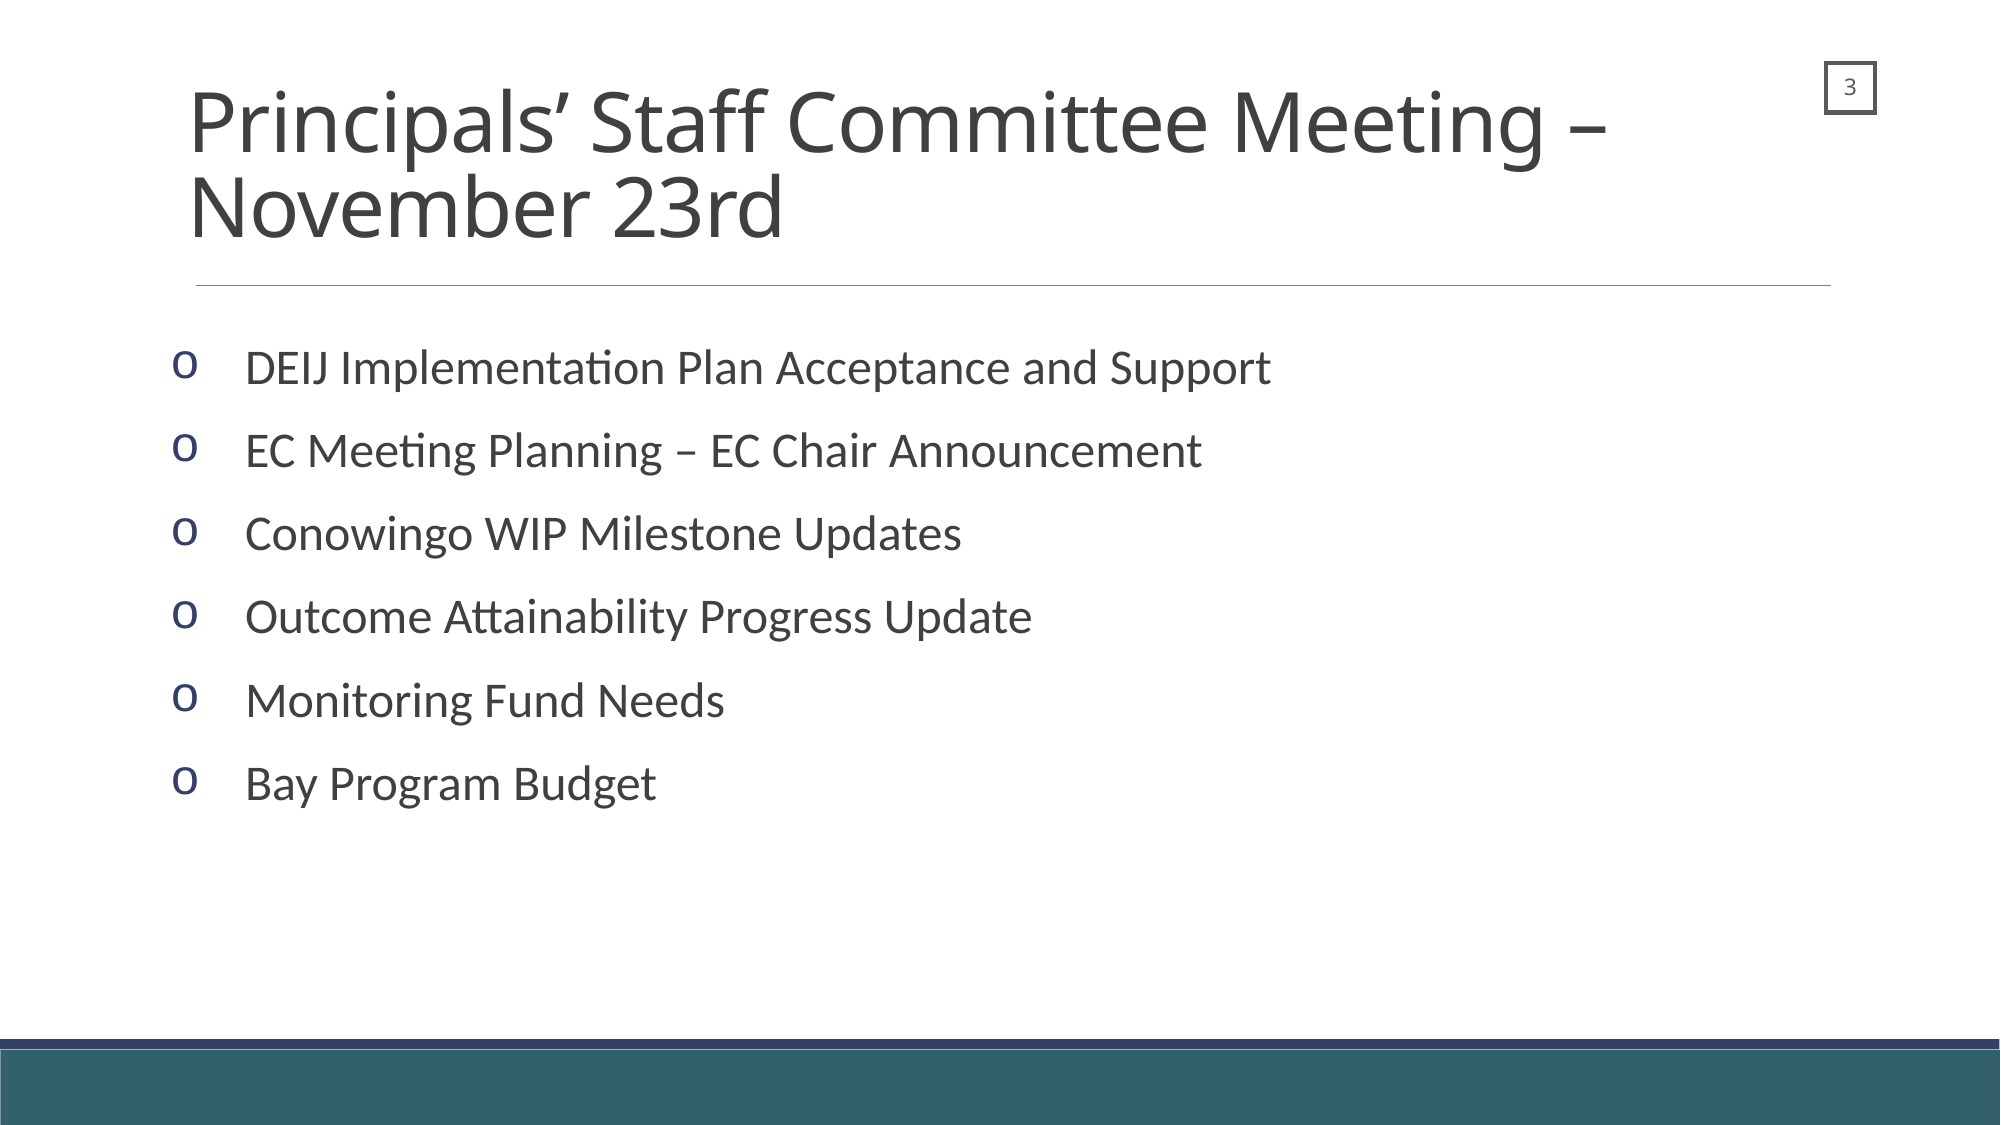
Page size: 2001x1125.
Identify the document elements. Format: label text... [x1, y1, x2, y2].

text_box DEIJ Implementation Plan Acceptance and Support EC Meeting Planning – EC Chair Announcement Conowingo WIP Milestone Updates Outcome Attainability Progress Update Monitoring Fund Needs Bay Program Budget [155, 334, 1881, 1048]
text_box Principals’ Staff Committee Meeting – November 23rd [172, 77, 1898, 295]
